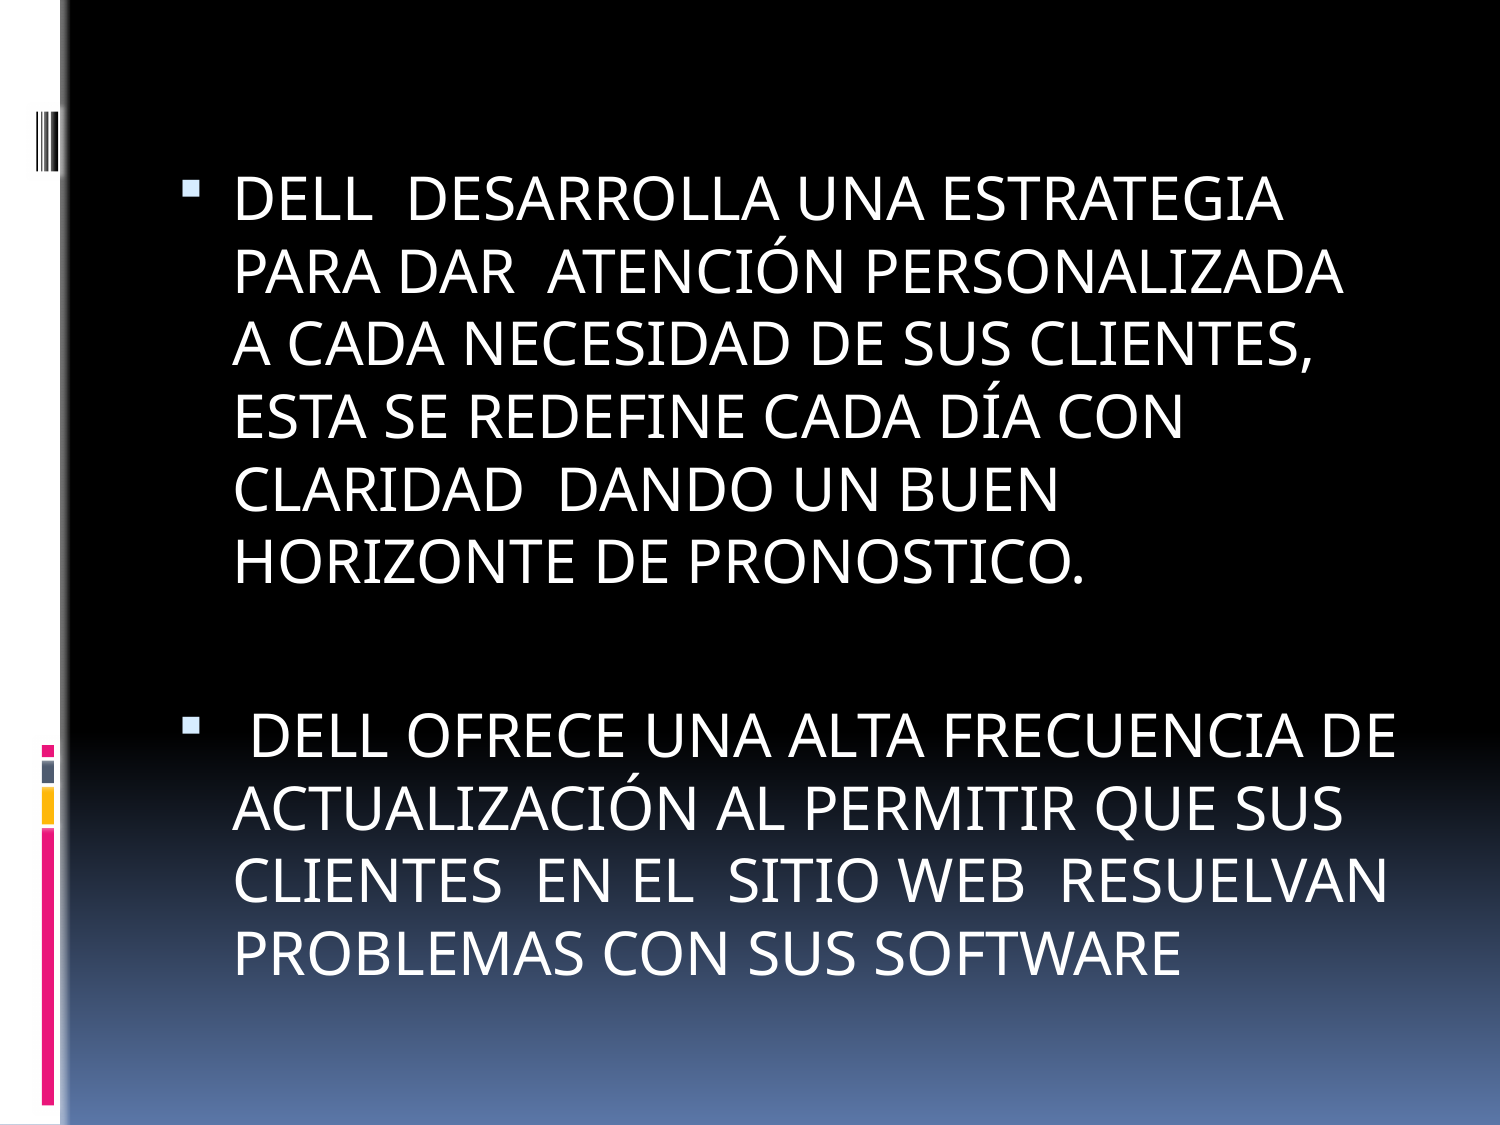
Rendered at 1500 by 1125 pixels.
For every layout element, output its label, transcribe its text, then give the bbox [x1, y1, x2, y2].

list DELL DESARROLLA UNA ESTRATEGIA PARA DAR ATENCIÓN PERSONALIZADA A CADA NECESIDAD DE SUS CLIENTES, ESTA SE REDEFINE CADA DÍA CON CLARIDAD DANDO UN BUEN HORIZONTE DE PRONOSTICO. DELL OFRECE UNA ALTA FRECUENCIA DE ACTUALIZACIÓN AL PERMITIR QUE SUS CLIENTES EN EL SITIO WEB RESUELVAN PROBLEMAS CON SUS SOFTWARE [152, 152, 1428, 1043]
